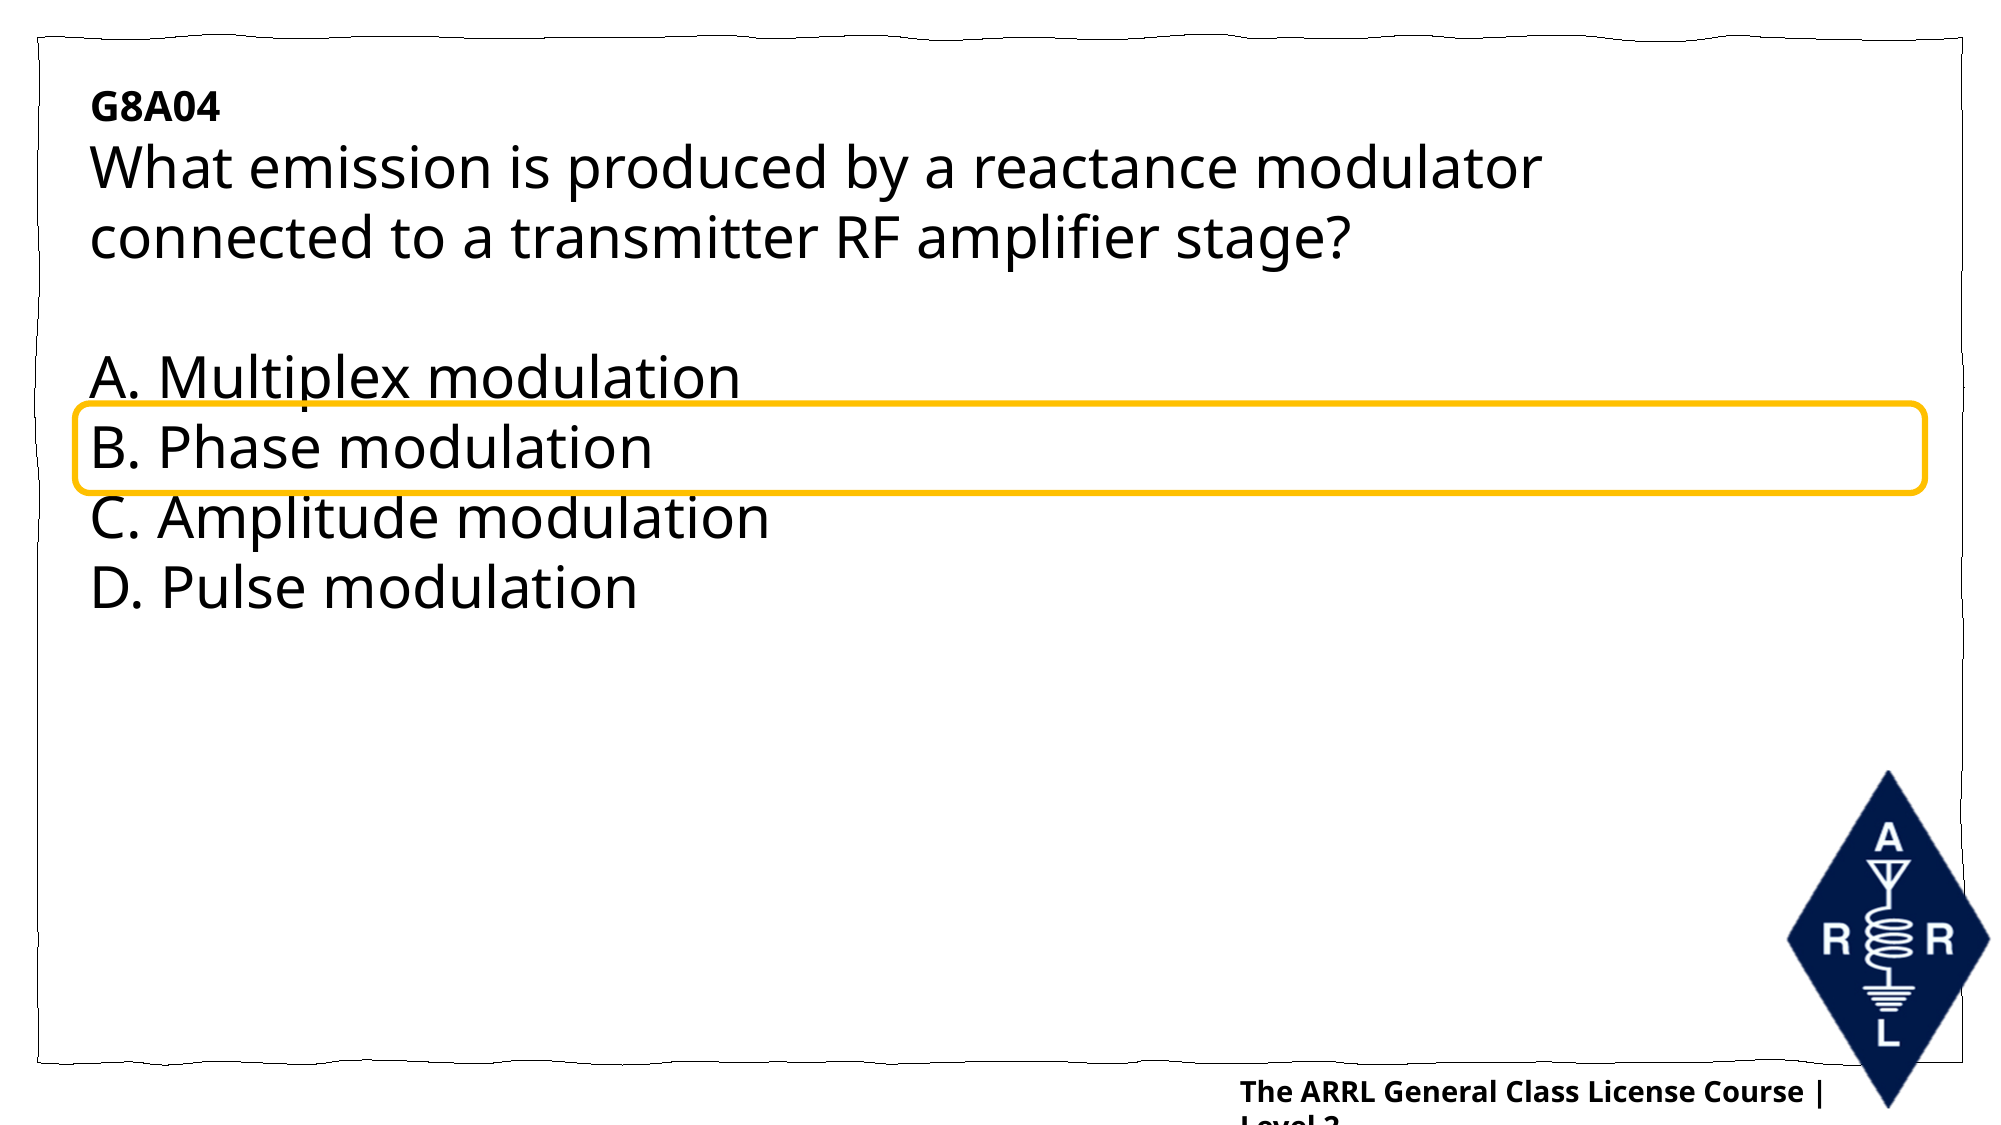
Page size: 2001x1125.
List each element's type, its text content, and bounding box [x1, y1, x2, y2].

picture [1773, 752, 1999, 1125]
text_box G8A04 What emission is produced by a reactance modulator connected to a transmitter RF amplifier stage? A. Multiplex modulation B. Phase modulation C. Amplitude modulation D. Pulse modulation [75, 486, 1850, 628]
text_box G8A04 What emission is produced by a reactance modulator connected to a transmitter RF amplifier stage? A. Multiplex modulation B. Phase modulation C. Amplitude modulation D. Pulse modulation [75, 72, 1850, 410]
text_box [73, 402, 1927, 495]
